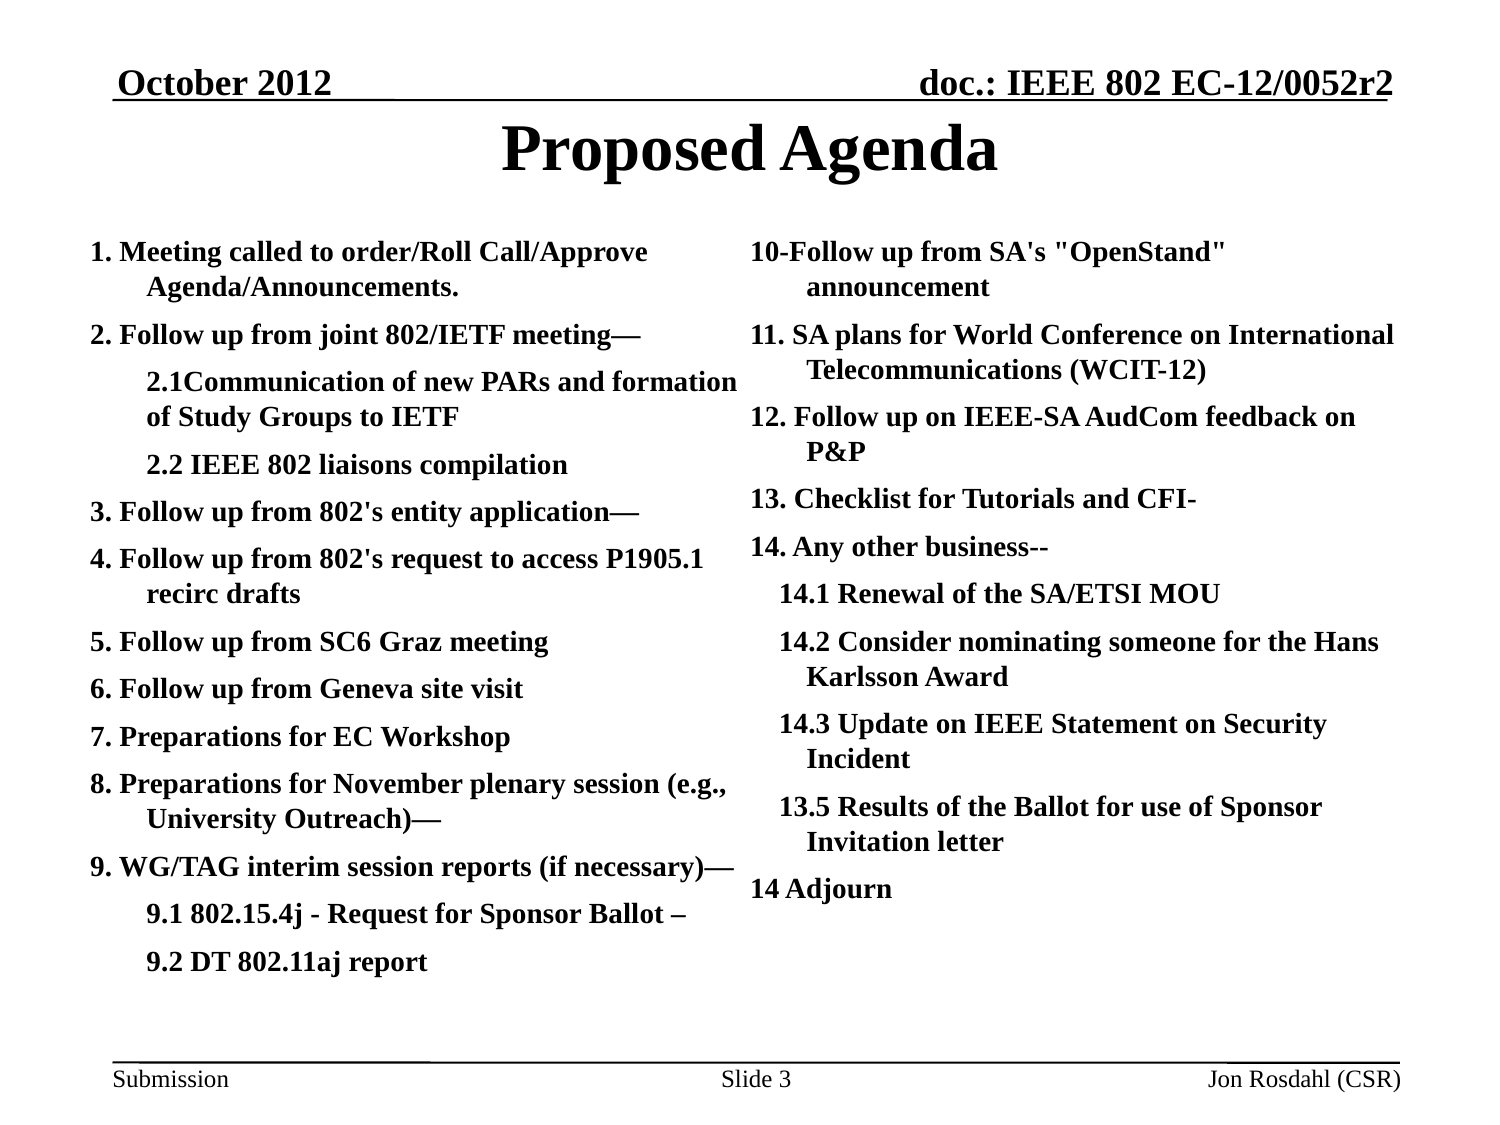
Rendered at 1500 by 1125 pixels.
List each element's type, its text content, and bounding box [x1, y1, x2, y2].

title Proposed Agenda [112, 111, 1388, 176]
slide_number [116, 58, 507, 104]
slide_number Slide 3 [712, 1063, 800, 1123]
list 1. Meeting called to order/Roll Call/Approve Agenda/Announcements. 2. Follow up from joint 802/IETF meeting— 2.1Communication of new PARs and formation of Study Groups to IETF 2.2 IEEE 802 liaisons compilation 3. Follow up from 802's entity application— 4. Follow up from 802's request to access P1905.1 recirc drafts 5. Follow up from SC6 Graz meeting 6. Follow up from Geneva site visit 7. Preparations for EC Workshop 8. Preparations for November plenary session (e.g., University Outreach)— 9. WG/TAG interim session reports (if necessary)— 9.1 802.15.4j - Request for Sponsor Ballot – 9.2 DT 802.11aj report 10-Follow up from SA's "OpenStand" announcement 11. SA plans for World Conference on International Telecommunications (WCIT-12) 12. Follow up on IEEE-SA AudCom feedback on P&P 13. Checklist for Tutorials and CFI- 14. Any other business-- 14.1 Renewal of the SA/ETSI MOU 14.2 Consider nominating someone for the Hans Karlsson Award 14.3 Update on IEEE Statement on Security Incident 13.5 Results of the Ballot for use of Sponsor Invitation letter 14 Adjourn [74, 224, 1426, 1063]
footer Jon Rosdahl (CSR) [1031, 1063, 1402, 1093]
